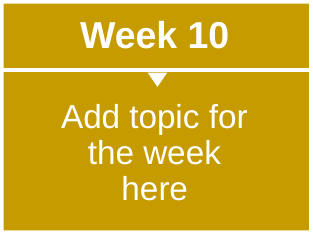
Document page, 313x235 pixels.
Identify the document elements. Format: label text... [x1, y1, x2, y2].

text_box [3, 3, 310, 68]
text_box Add topic for the week here [23, 92, 286, 215]
text_box Week 10 [64, 3, 245, 64]
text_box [0, 70, 313, 87]
text_box [3, 87, 310, 231]
